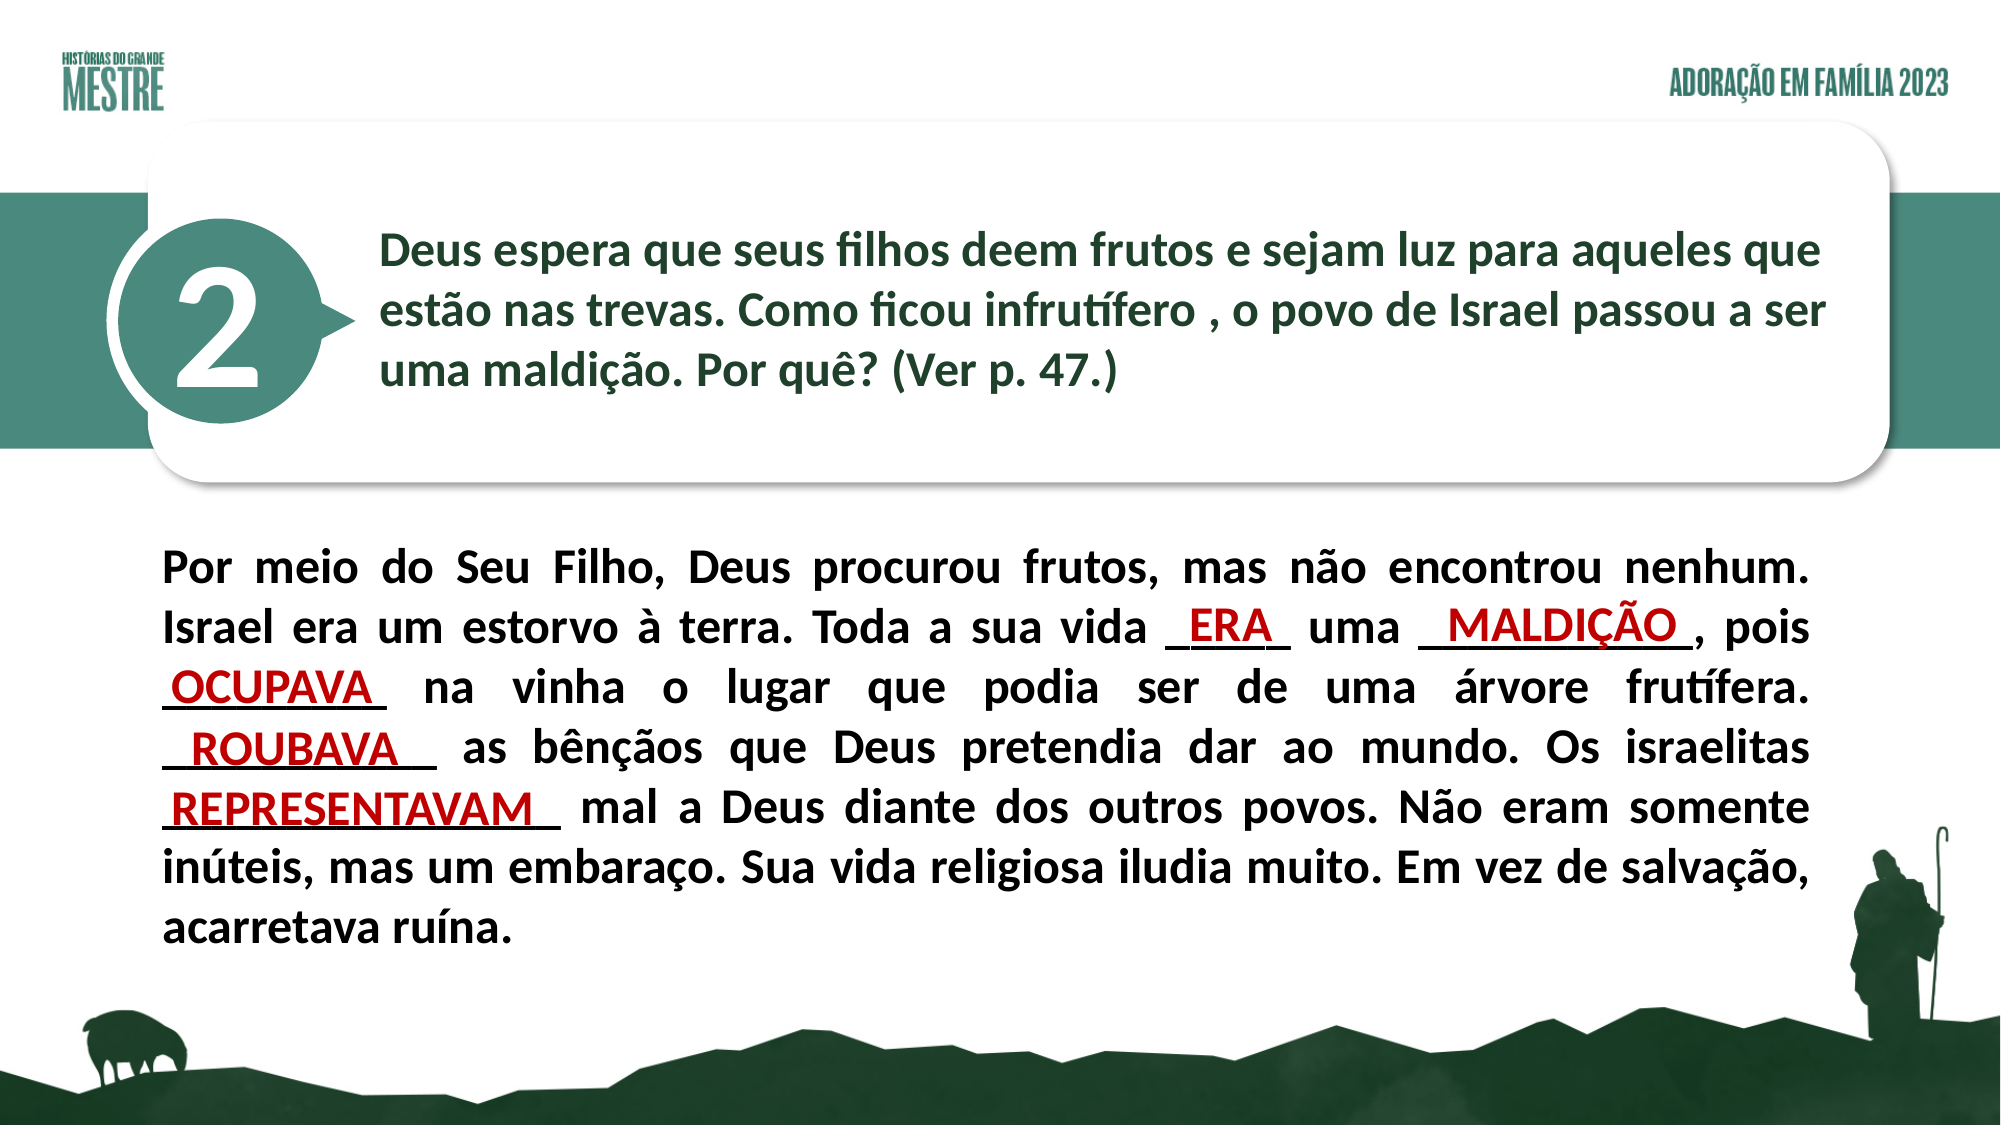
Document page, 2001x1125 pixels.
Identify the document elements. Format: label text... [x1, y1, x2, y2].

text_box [0, 121, 2000, 483]
text_box REPRESENTAVAM [156, 768, 559, 843]
text_box Por meio do Seu Filho, Deus procurou frutos, mas não encontrou nenhum. Israel era um estorvo à terra. Toda a sua vida _____ uma ___________, pois _________ na vinha o lugar que podia ser de uma árvore frutífera. ___________ as bênçãos que Deus pretendia dar ao mundo. Os israelitas ________________ mal a Deus diante dos outros povos. Não eram somente inúteis, mas um embaraço. Sua vida religiosa iludia muito. Em vez de salvação, acarretava ruína. [147, 526, 1828, 962]
text_box ERA [1174, 584, 1353, 660]
text_box MALDIÇÃO [1432, 584, 1770, 660]
text_box OCUPAVA [156, 646, 409, 722]
picture [0, 0, 2001, 1125]
text_box ROUBAVA [177, 708, 430, 768]
